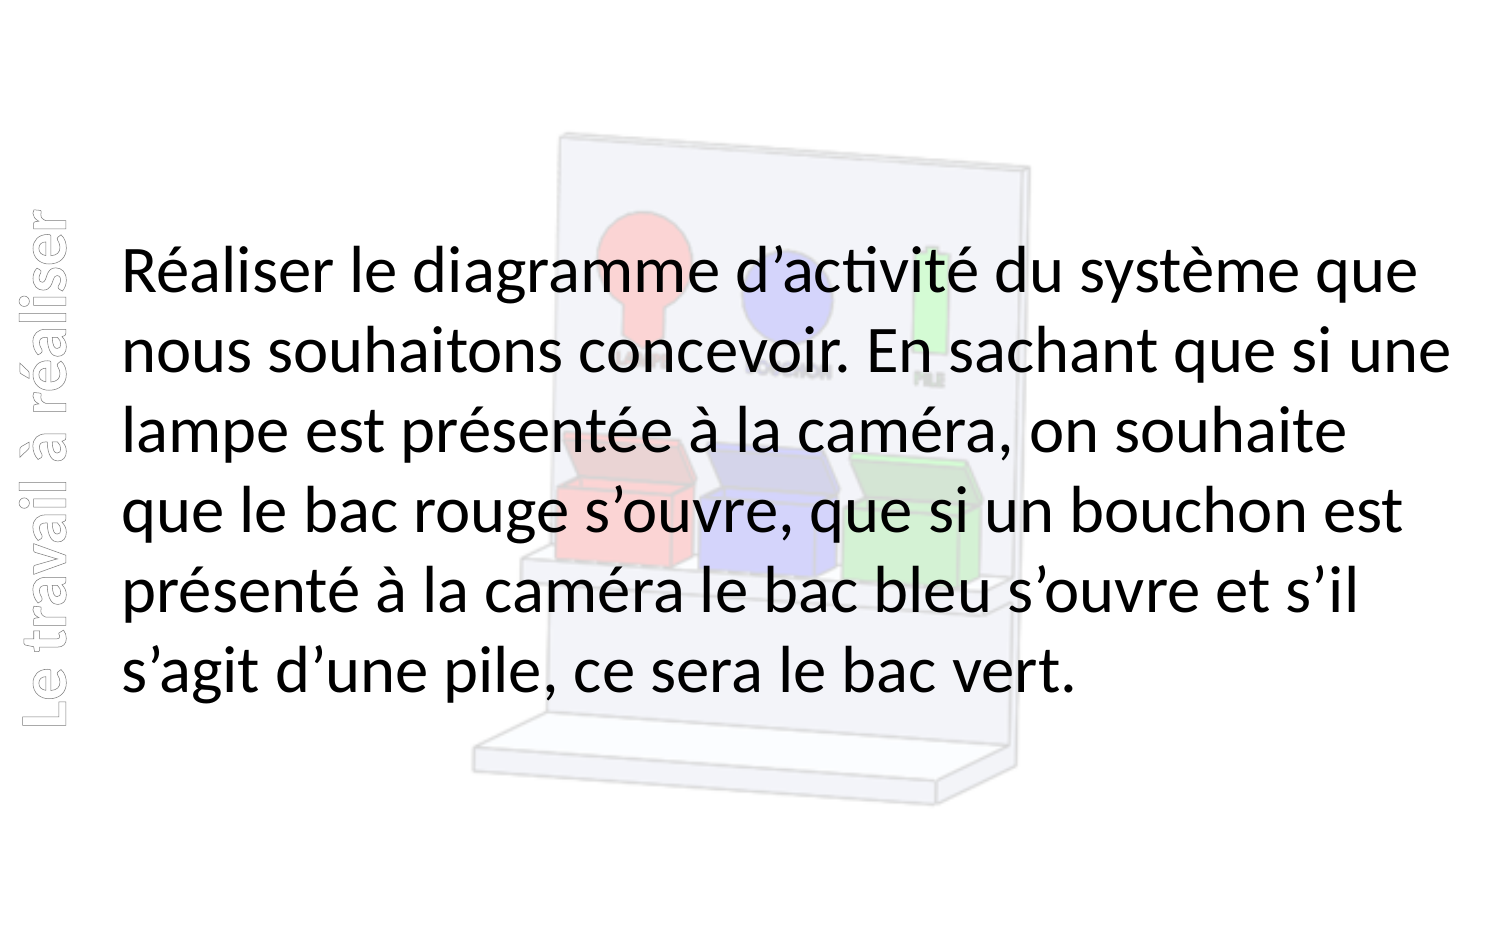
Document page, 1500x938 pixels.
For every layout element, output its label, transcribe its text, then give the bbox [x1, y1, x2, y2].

text_box Le travail à réaliser [0, 0, 87, 938]
text_box Réaliser le diagramme d’activité du système que nous souhaitons concevoir. En sachant que si une lampe est présentée à la caméra, on souhaite que le bac rouge s’ouvre, que si un bouchon est présenté à la caméra le bac bleu s’ouvre et s’il s’agit d’une pile, ce sera le bac vert. [106, 218, 1481, 714]
picture [87, 0, 1500, 938]
